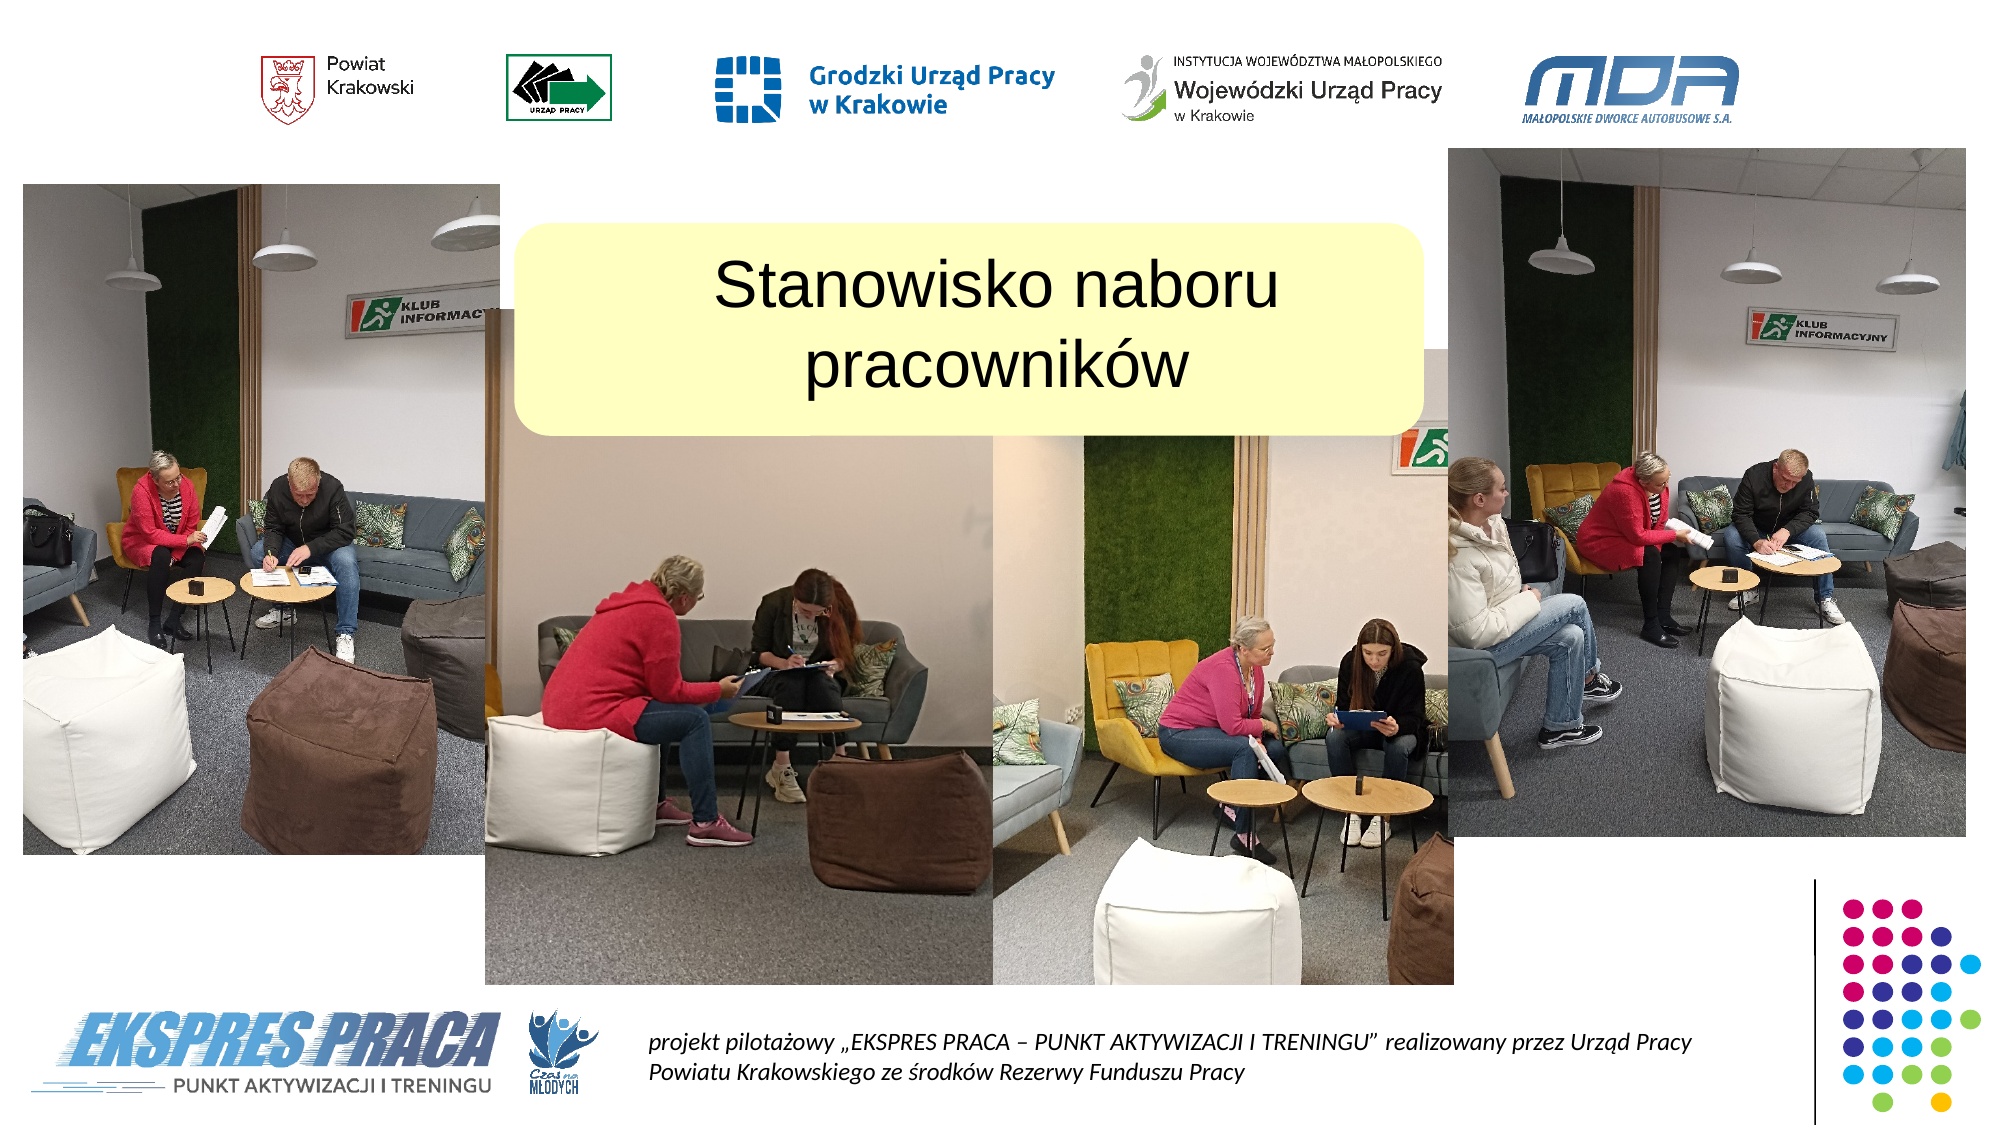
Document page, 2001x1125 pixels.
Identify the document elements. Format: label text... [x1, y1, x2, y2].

picture [1448, 148, 1966, 838]
picture [529, 1006, 599, 1094]
text_box Stanowisko naboru pracowników [514, 223, 1424, 348]
picture [1522, 56, 1739, 123]
picture [506, 54, 612, 121]
picture [31, 1011, 501, 1093]
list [23, 184, 500, 855]
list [997, 349, 1455, 985]
picture [261, 56, 413, 125]
picture [715, 56, 1055, 123]
picture [1120, 54, 1442, 121]
picture [484, 308, 993, 985]
